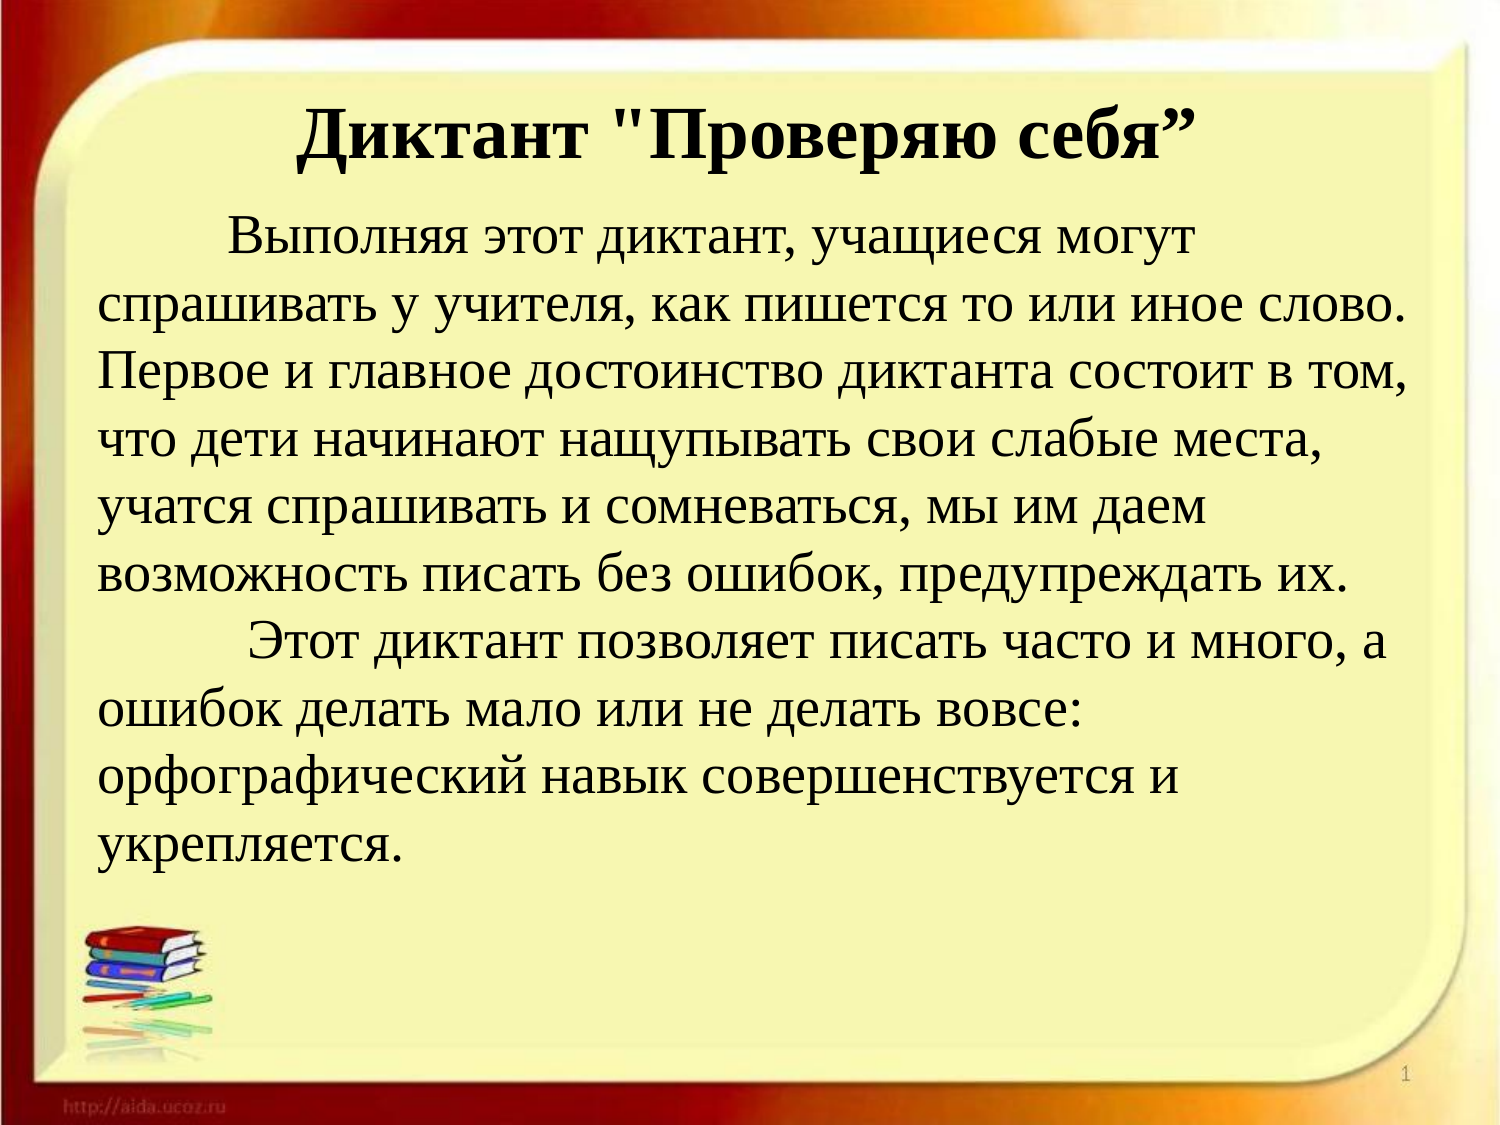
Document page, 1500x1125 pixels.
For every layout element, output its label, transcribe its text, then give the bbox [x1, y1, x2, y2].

list Выполняя этот диктант, учащиеся могут спрашивать у учителя, как пишется то или иное слово. Первое и главное достоинство диктанта состоит в том, что дети начинают нащупывать свои слабые места, учатся спрашивать и сомневаться, мы им даем возможность писать без ошибок, предупреждать их. Этот диктант позволяет писать часто и много, а ошибок делать мало или не делать вовсе: орфографический навык совершенствуется и укрепляется. [81, 187, 1433, 961]
title Диктант "Проверяю себя” [81, 34, 1433, 187]
picture [0, 0, 1500, 1125]
